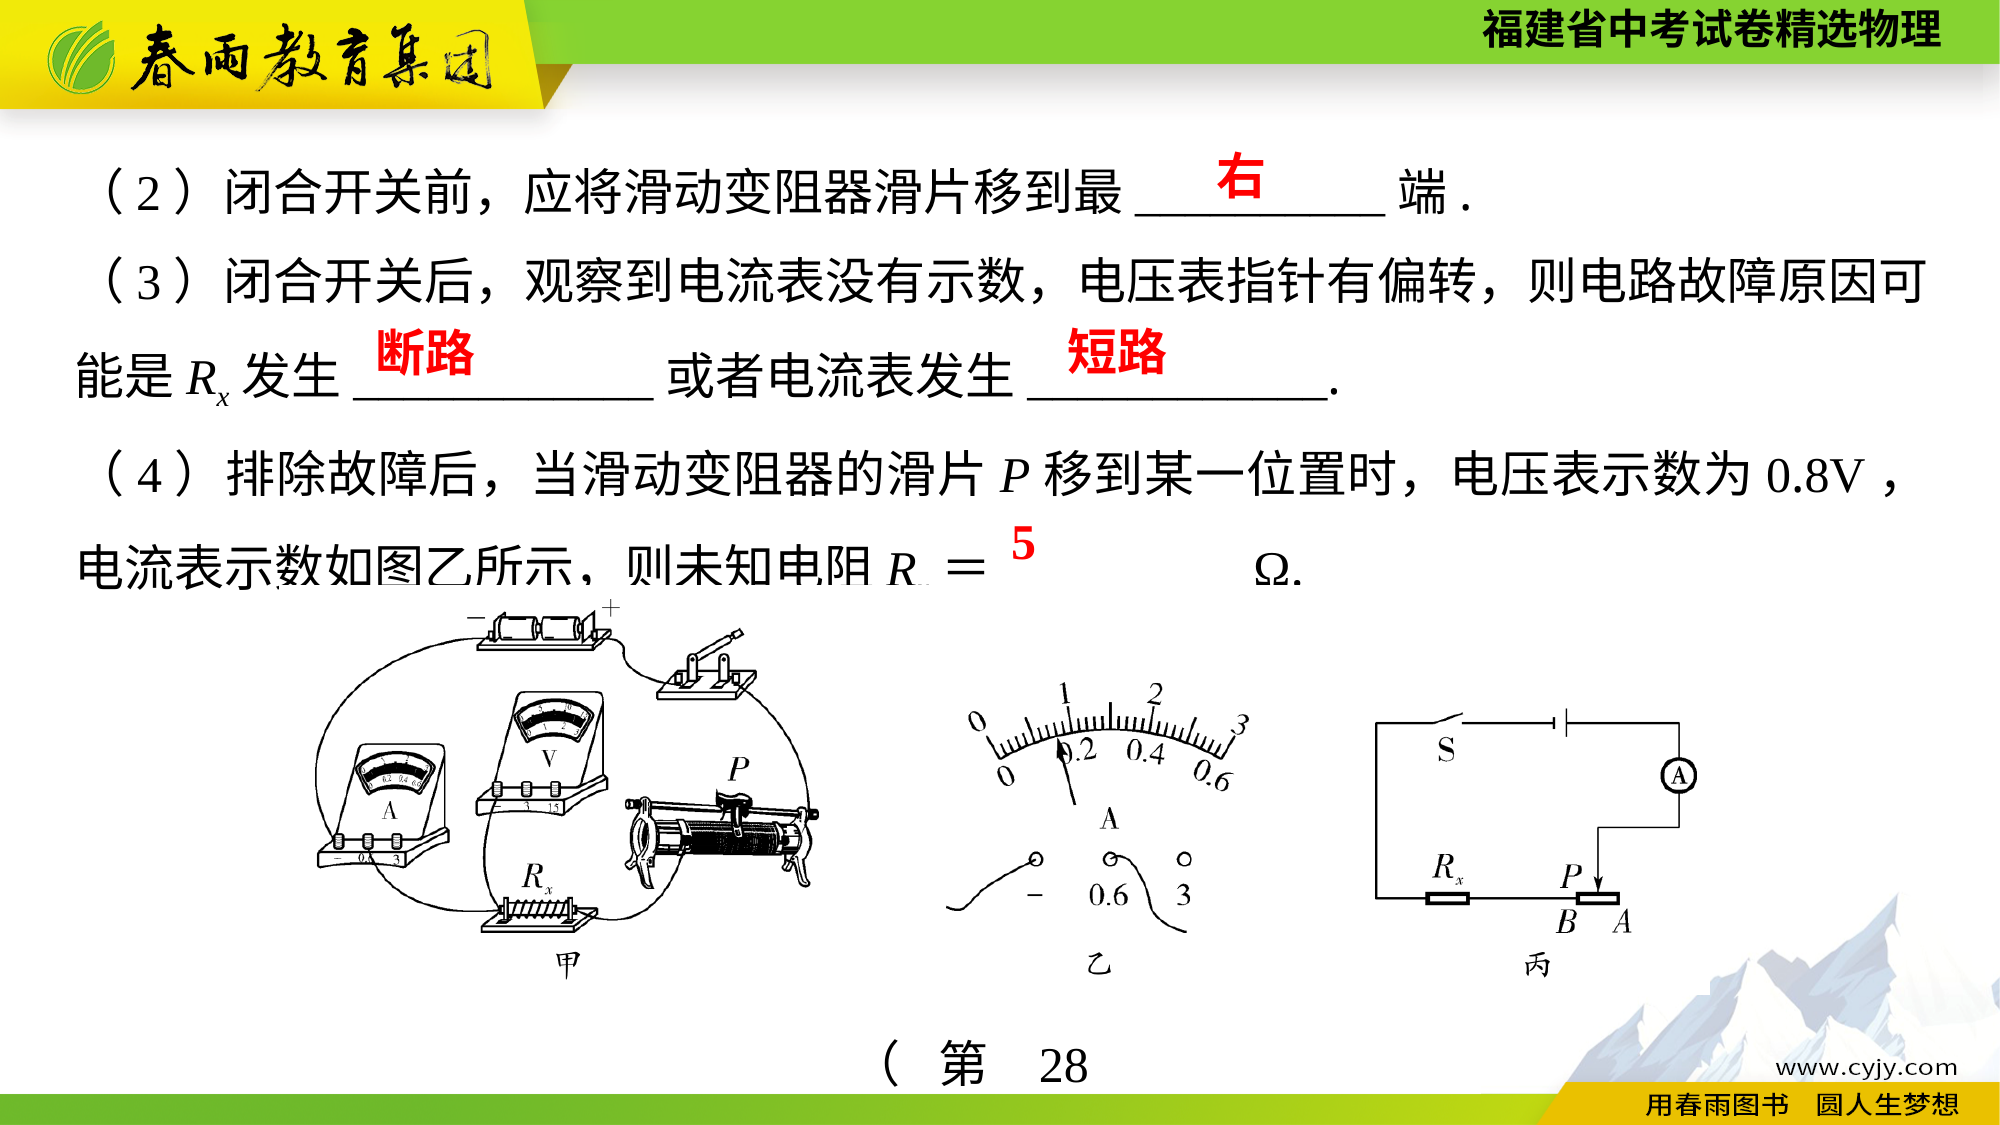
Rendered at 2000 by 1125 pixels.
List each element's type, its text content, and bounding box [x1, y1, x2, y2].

text_box 断路 [310, 314, 491, 390]
text_box （第28题） [835, 1004, 1116, 1100]
text_box 5 [934, 501, 1113, 577]
picture [0, 0, 2000, 1125]
text_box 右 [1201, 137, 1332, 212]
text_box 短路 [1052, 313, 1183, 389]
list （2）闭合开关前，应将滑动变阻器滑片移到最__________端. （3）闭合开关后，观察到电流表没有示数，电压表指针有偏转，则电路故障原因可能是Rx发生____________或者电流表发生____________. （4）排除故障后，当滑动变阻器的滑片P移到某一位置时，电压表示数为0.8V，电流表示数如图乙所示，则未知电阻Rx＝__________Ω. [59, 122, 1944, 592]
